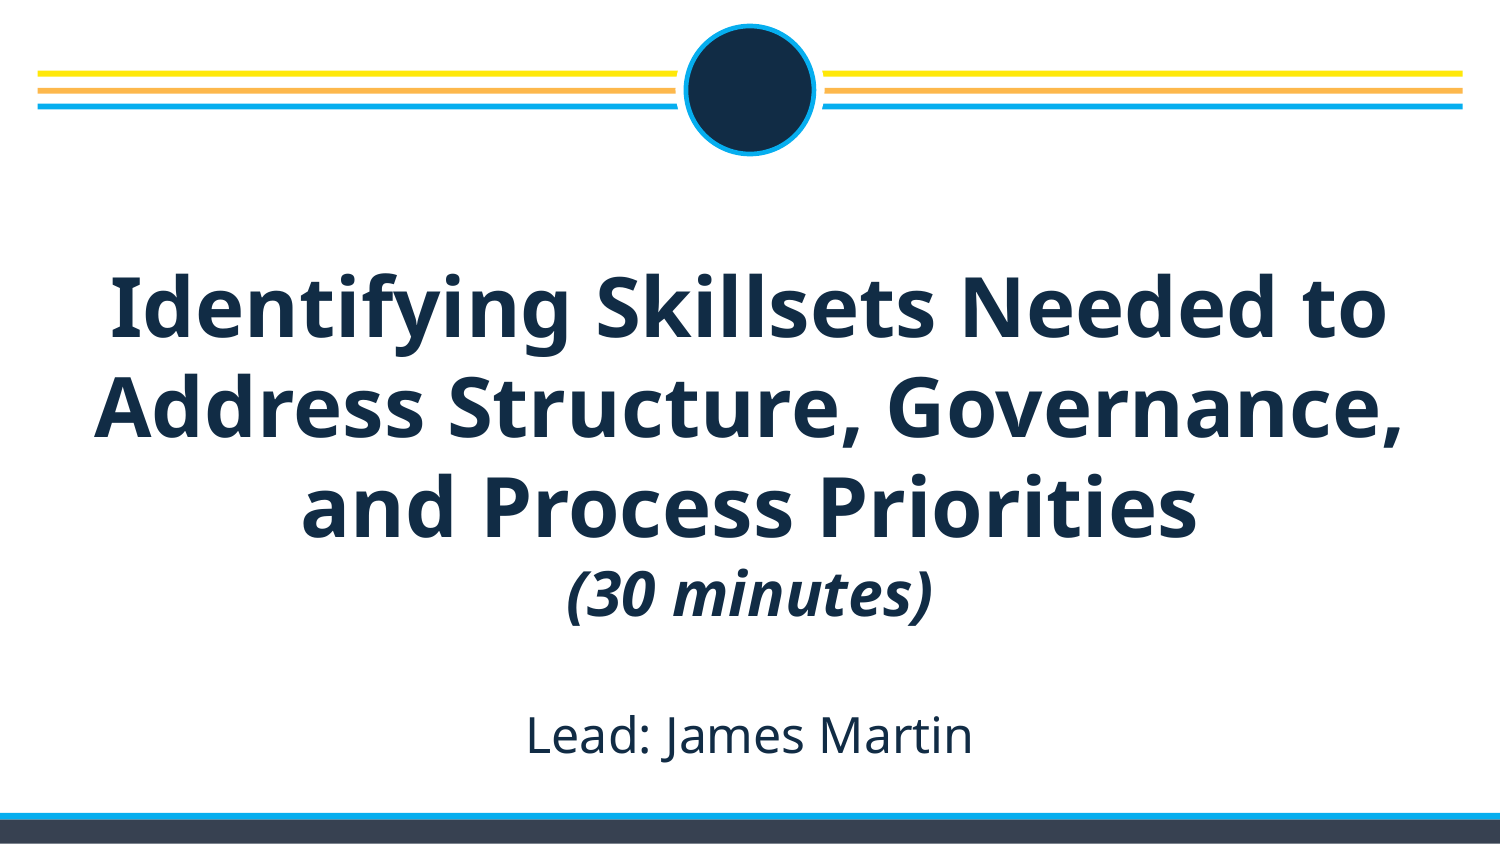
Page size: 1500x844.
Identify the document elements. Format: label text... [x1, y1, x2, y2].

title Identifying Skillsets Needed to Address Structure, Governance, and Process Priorities (30 minutes) Lead: James Martin [37, 253, 1464, 764]
